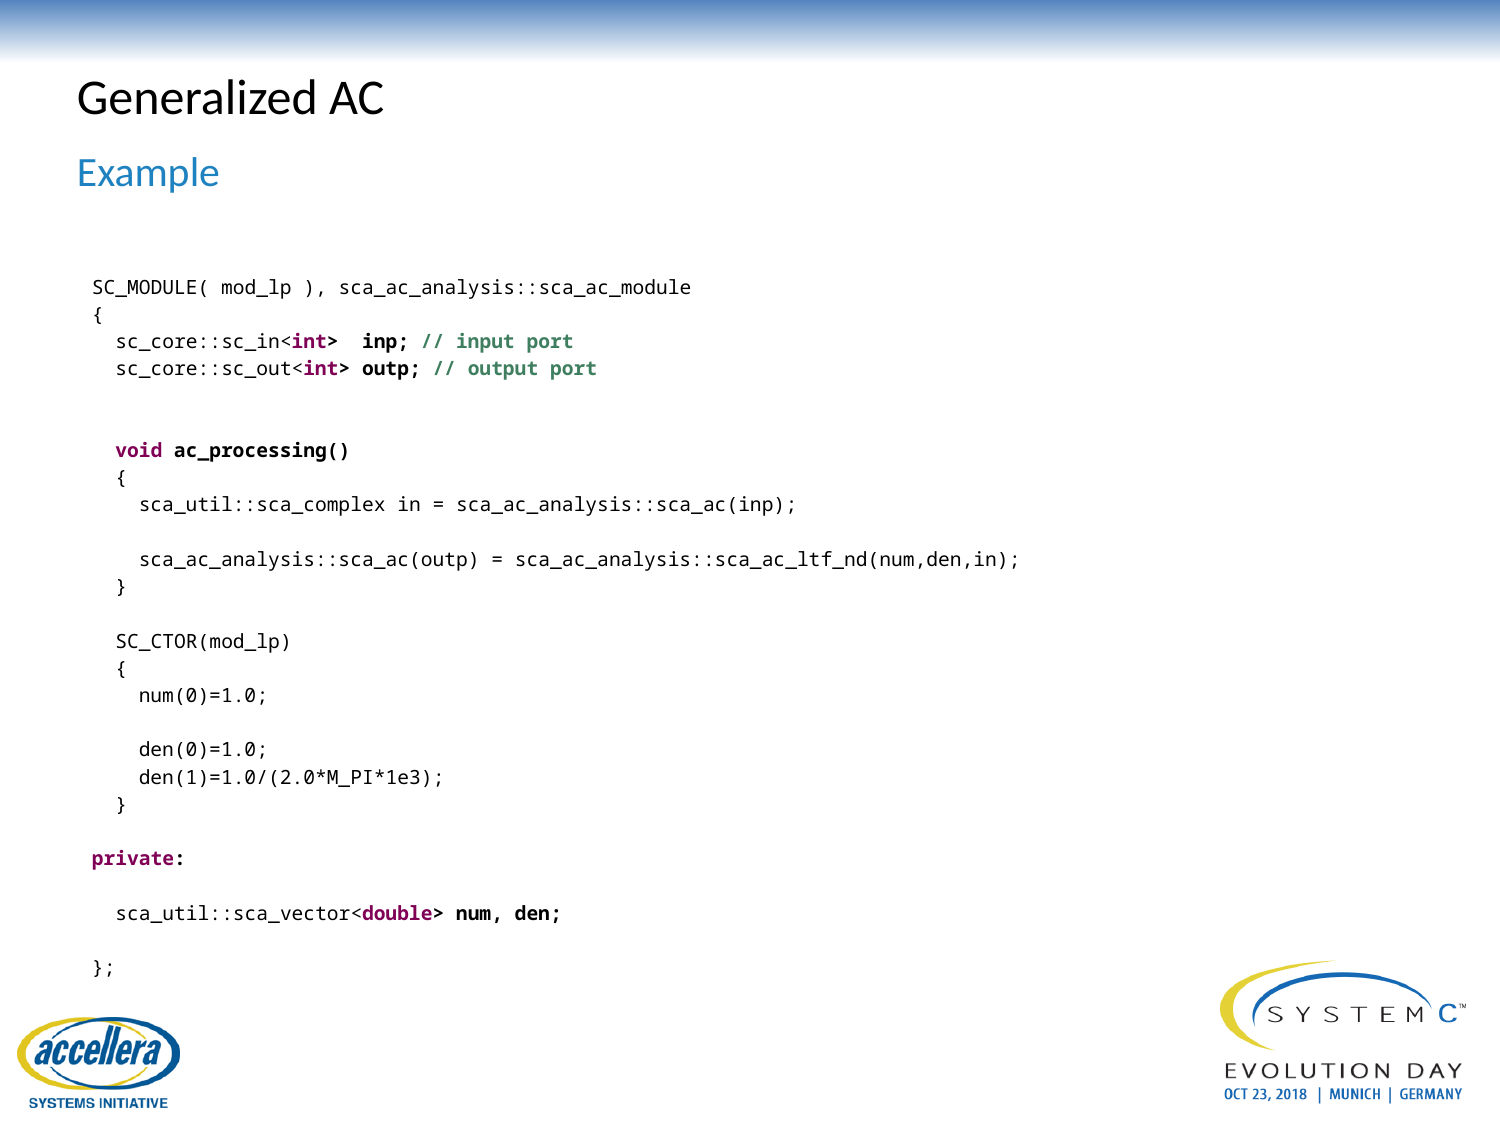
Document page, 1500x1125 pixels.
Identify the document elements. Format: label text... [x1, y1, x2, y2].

list SC_MODULE( mod_lp ), sca_ac_analysis::sca_ac_module { sc_core::sc_in<int> inp; // input port sc_core::sc_out<int> outp; // output port void ac_processing() { sca_util::sca_complex in = sca_ac_analysis::sca_ac(inp); sca_ac_analysis::sca_ac(outp) = sca_ac_analysis::sca_ac_ltf_nd(num,den,in); } SC_CTOR(mod_lp) { num(0)=1.0; den(0)=1.0; den(1)=1.0/(2.0*M_PI*1e3); } private: sca_util::sca_vector<double> num, den; }; [76, 267, 1424, 994]
picture [17, 1017, 180, 1108]
picture [1211, 957, 1474, 1111]
list Example [76, 134, 1424, 206]
title Generalized AC [76, 59, 1424, 131]
